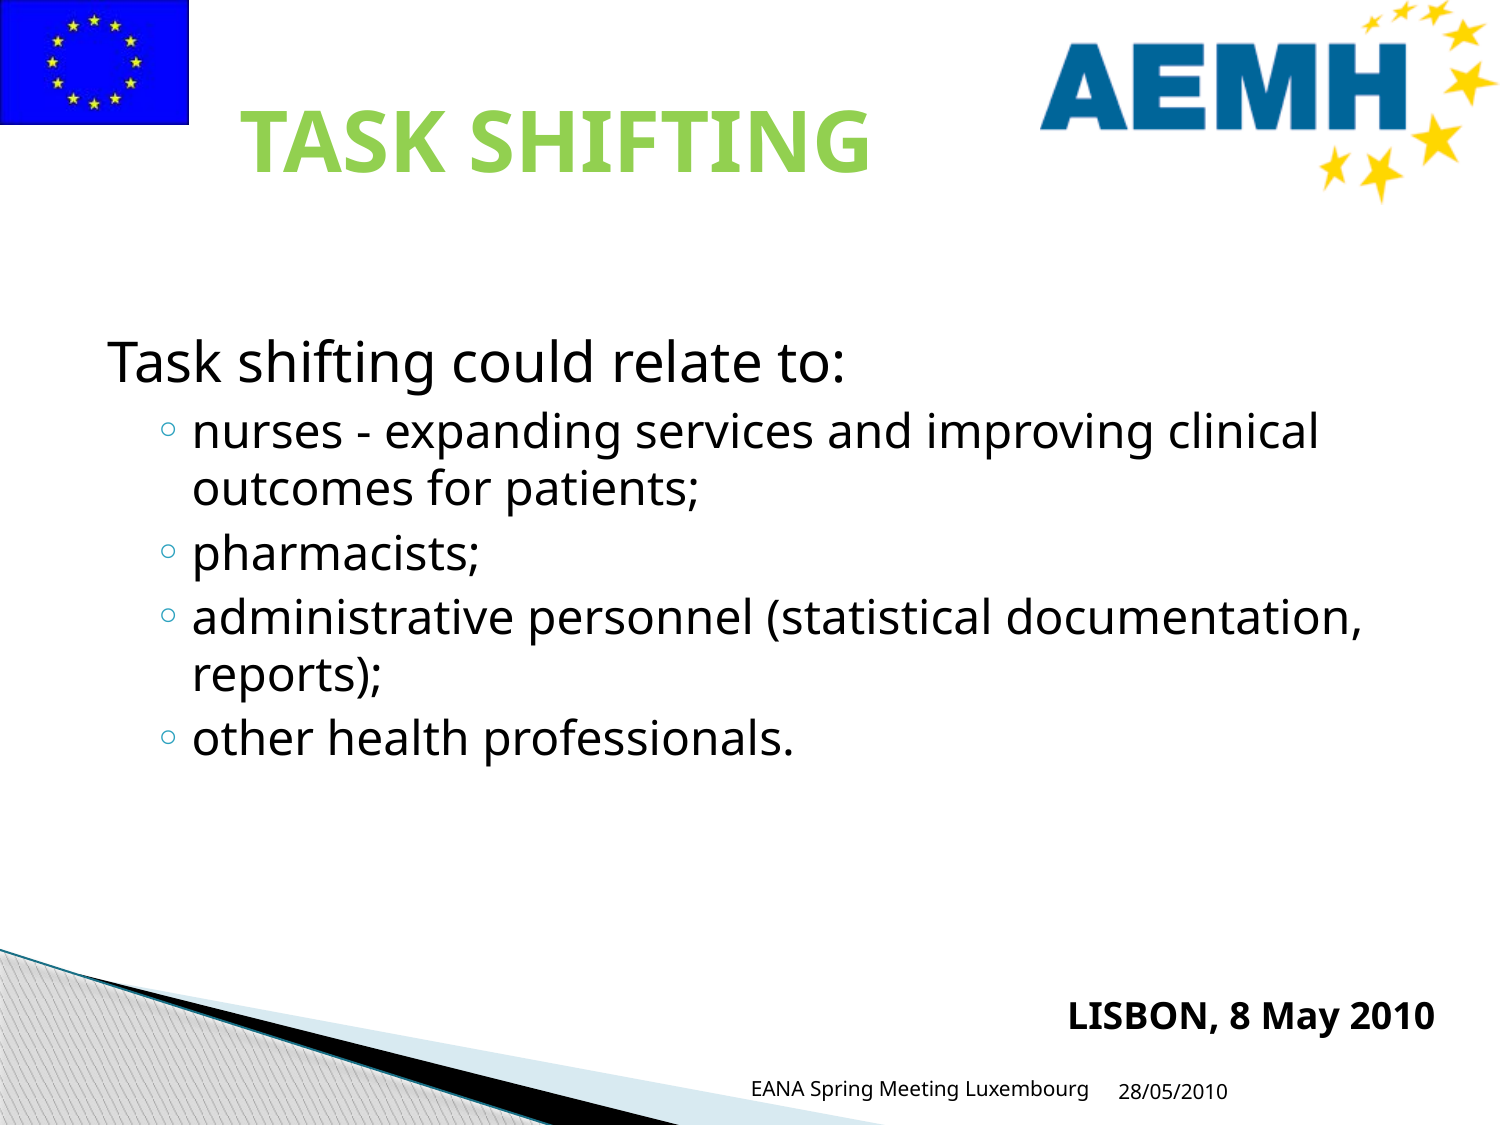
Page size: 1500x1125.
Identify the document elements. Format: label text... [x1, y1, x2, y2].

footer EANA Spring Meeting Luxembourg [718, 1051, 1105, 1112]
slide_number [1105, 1051, 1419, 1112]
title TASK SHIFTING [75, 45, 1425, 233]
text_box LISBON, 8 May 2010 [1052, 984, 1451, 1045]
picture [1040, 0, 1500, 205]
list Task shifting could relate to: nurses - expanding services and improving clinical outcomes for patients; pharmacists; administrative personnel (statistical documentation, reports); other health professionals. [75, 243, 1425, 986]
picture [0, 0, 190, 126]
